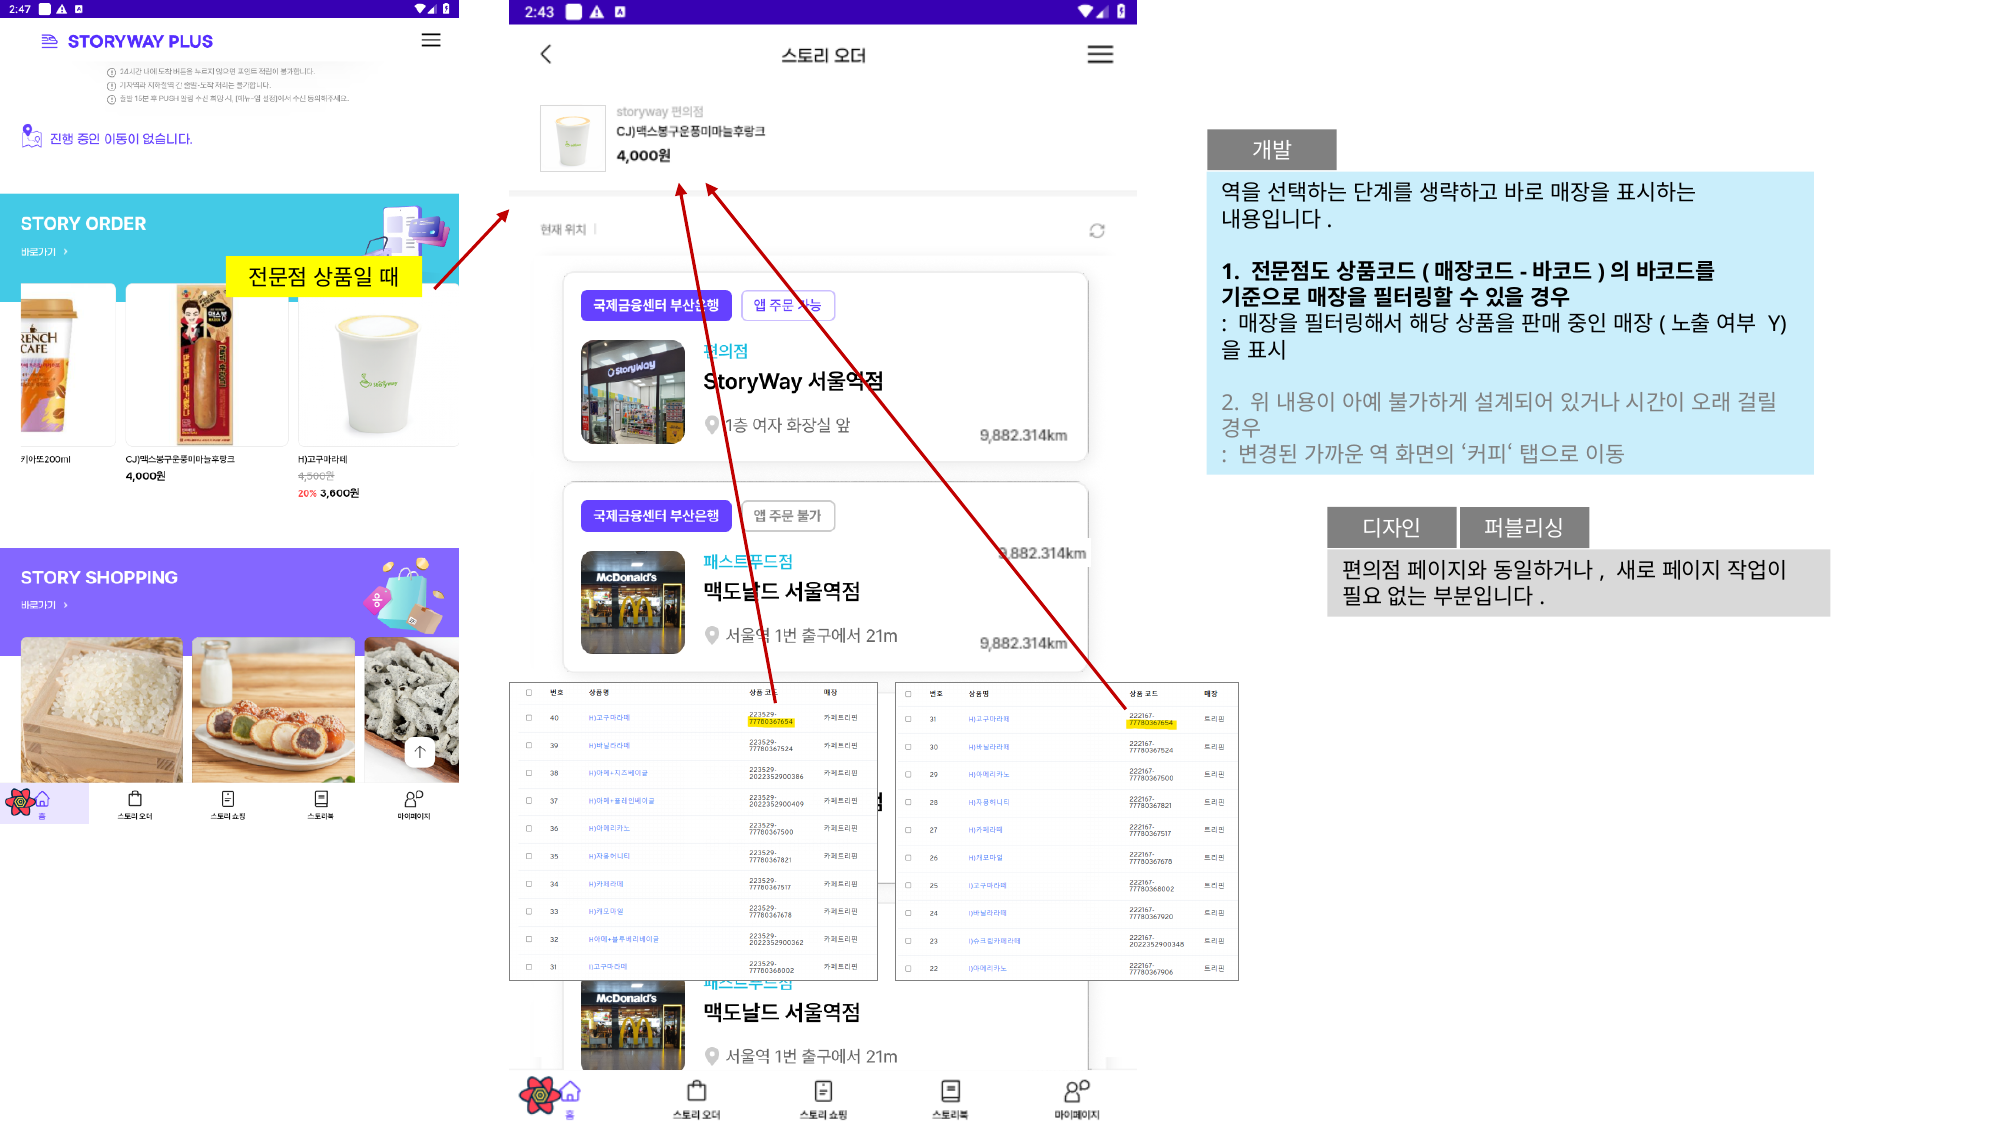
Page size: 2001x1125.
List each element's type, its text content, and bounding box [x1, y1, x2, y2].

text_box 역을 선택하는 단계를 생략하고 바로 매장을 표시하는 내용입니다. 1. 전문점도 상품코드(매장코드-바코드)의 바코드를 기준으로 매장을 필터링할 수 있을 경우 : 매장을 필터링해서 해당 상품을 판매 중인 매장(노출 여부 Y)을 표시 2. 위 내용이 아예 불가하게 설계되어 있거나 시간이 오래 걸릴 경우 : 변경된 가까운 역 화면의 ‘커피‘ 탭으로 이동 [1206, 171, 1814, 475]
picture [508, 0, 1239, 1125]
text_box 편의점 페이지와 동일하거나, 새로 페이지 작업이 필요 없는 부분입니다. [1327, 549, 1831, 617]
picture [0, 0, 459, 824]
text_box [433, 208, 510, 290]
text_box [704, 182, 1127, 710]
text_box 디자인 [1327, 506, 1457, 548]
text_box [678, 182, 704, 704]
text_box 퍼블리싱 [1460, 507, 1590, 549]
text_box 개발 [1207, 129, 1337, 171]
